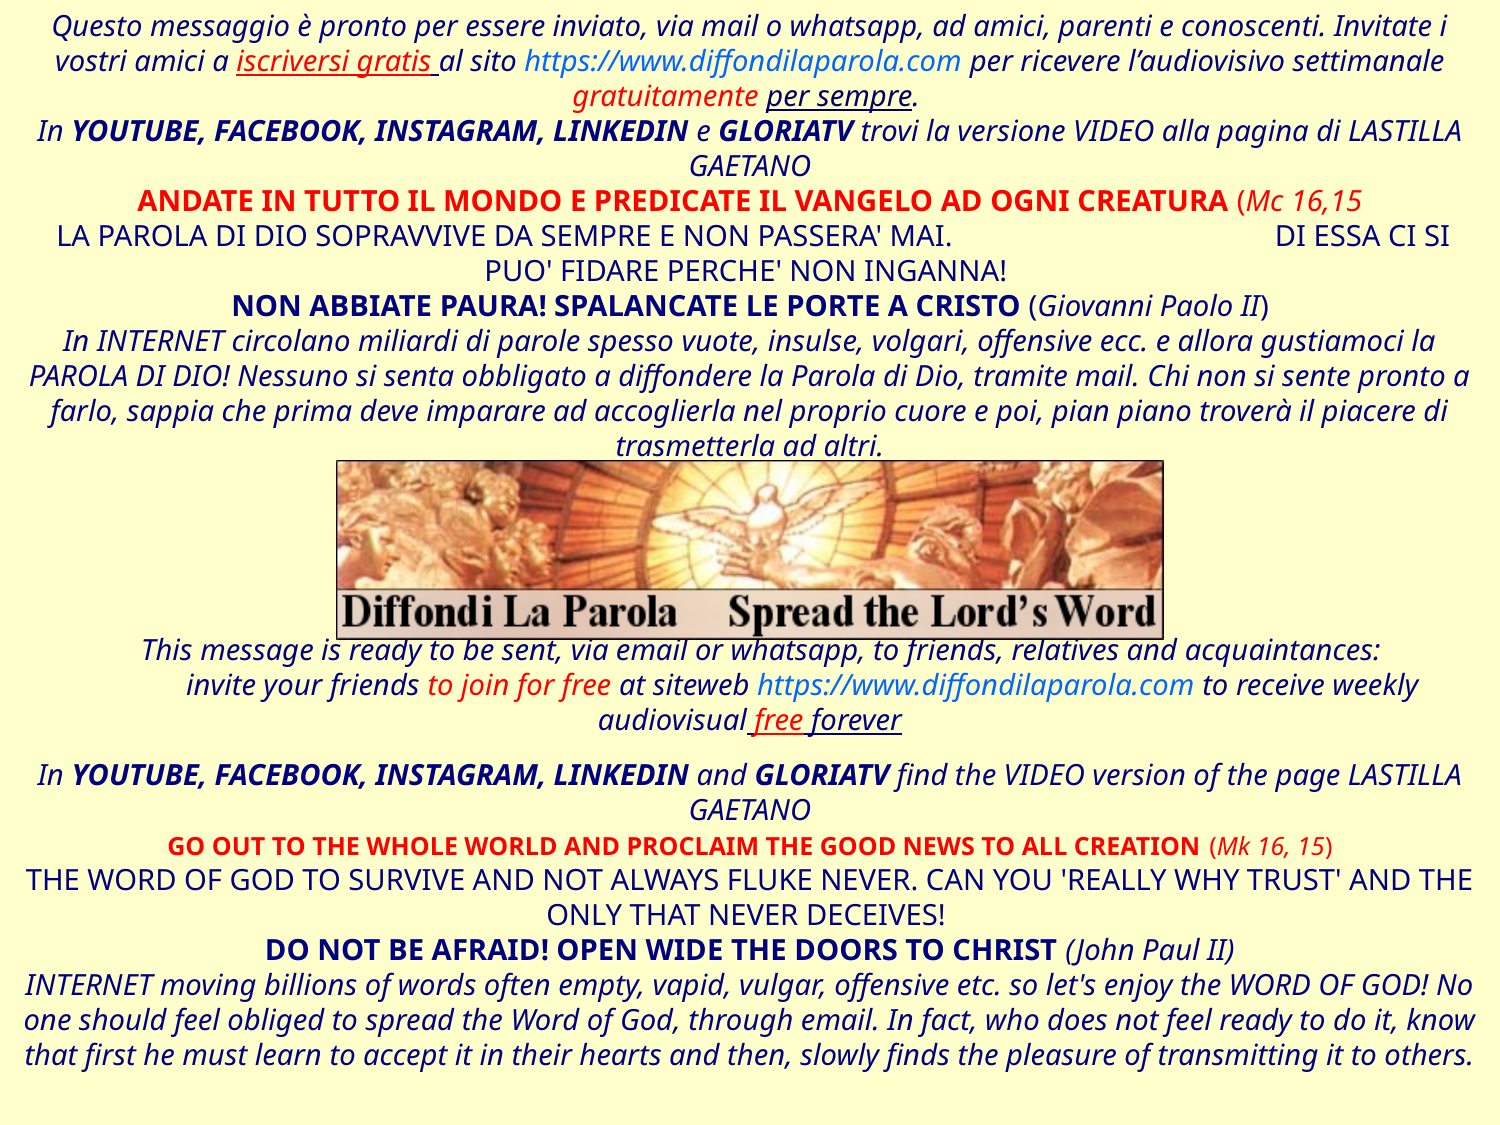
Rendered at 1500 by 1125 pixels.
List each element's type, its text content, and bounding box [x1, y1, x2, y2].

picture [336, 460, 1164, 641]
text_box Questo messaggio è pronto per essere inviato, via mail o whatsapp, ad amici, parenti e conoscenti. Invitate i vostri amici a iscriversi gratis al sito https://www.diffondilaparola.com per ricevere l’audiovisivo settimanale gratuitamente per sempre. In YOUTUBE, FACEBOOK, INSTAGRAM, LINKEDIN e GLORIATV trovi la versione VIDEO alla pagina di LASTILLA GAETANO ANDATE IN TUTTO IL MONDO E PREDICATE IL VANGELO AD OGNI CREATURA (Mc 16,15 LA PAROLA DI DIO SOPRAVVIVE DA SEMPRE E NON PASSERA' MAI. DI ESSA CI SI PUO' FIDARE PERCHE' NON INGANNA! NON ABBIATE PAURA! SPALANCATE LE PORTE A CRISTO (Giovanni Paolo II) In INTERNET circolano miliardi di parole spesso vuote, insulse, volgari, offensive ecc. e allora gustiamoci la PAROLA DI DIO! Nessuno si senta obbligato a diffondere la Parola di Dio, tramite mail. Chi non si sente pronto a farlo, sappia che prima deve imparare ad accoglierla nel proprio cuore e poi, pian piano troverà il piacere di trasmetterla ad altri. This message is ready to be sent, via email or whatsapp, to friends, relatives and acquaintances: invite your friends to join for free at siteweb https://www.diffondilaparola.com to receive weekly audiovisual free forever In YOUTUBE, FACEBOOK, INSTAGRAM, LINKEDIN and GLORIATV find the VIDEO version of the page LASTILLA GAETANO GO OUT TO THE WHOLE WORLD AND PROCLAIM THE GOOD NEWS TO ALL CREATION (Mk 16, 15) THE WORD OF GOD TO SURVIVE AND NOT ALWAYS FLUKE NEVER. CAN YOU 'REALLY WHY TRUST' AND THE ONLY THAT NEVER DECEIVES! DO NOT BE AFRAID! OPEN WIDE THE DOORS TO CHRIST (John Paul II) INTERNET moving billions of words often empty, vapid, vulgar, offensive etc. so let's enjoy the WORD OF GOD! No one should feel obliged to spread the Word of God, through email. In fact, who does not feel ready to do it, know that first he must learn to accept it in their hearts and then, slowly finds the pleasure of transmitting it to others. [0, 0, 1500, 1079]
